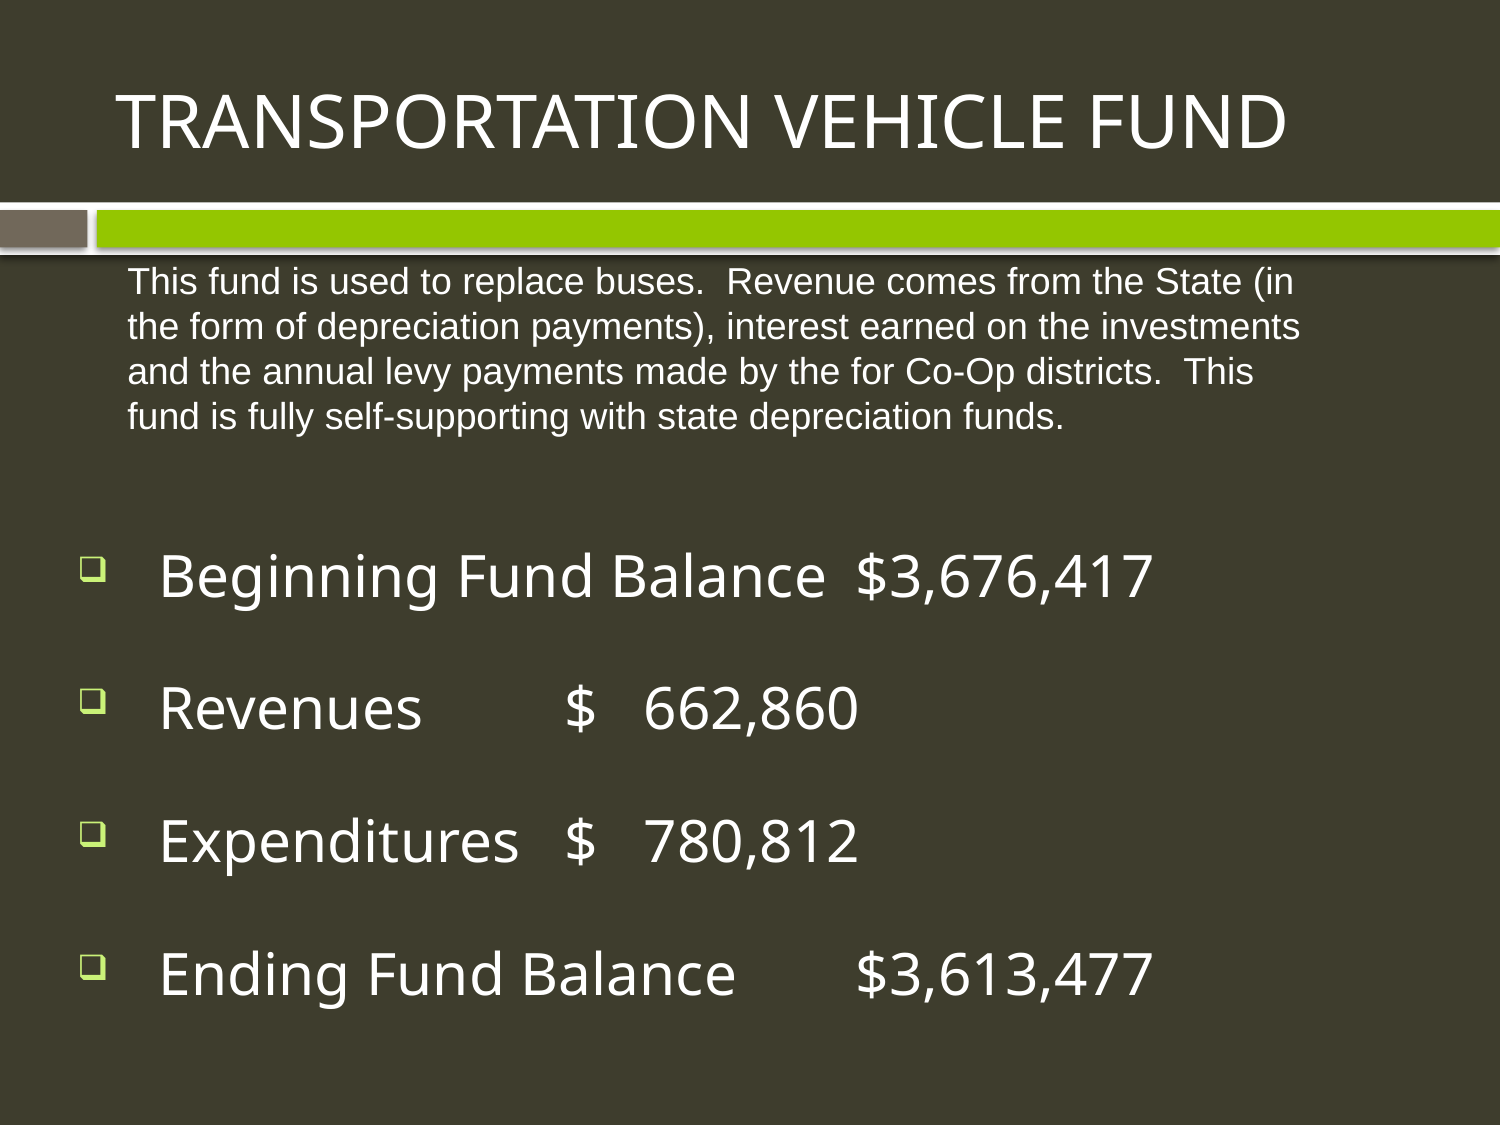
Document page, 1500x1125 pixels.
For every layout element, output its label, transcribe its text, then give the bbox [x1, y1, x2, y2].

list Beginning Fund Balance $3,676,417 Revenues $ 662,860 Expenditures $ 780,812 Ending Fund Balance $3,613,477 [62, 446, 1413, 1022]
text_box This fund is used to replace buses. Revenue comes from the State (in the form of depreciation payments), interest earned on the investments and the annual levy payments made by the for Co-Op districts. This fund is fully self-supporting with state depreciation funds. [112, 249, 1338, 445]
title TRANSPORTATION VEHICLE FUND [100, 37, 1438, 200]
